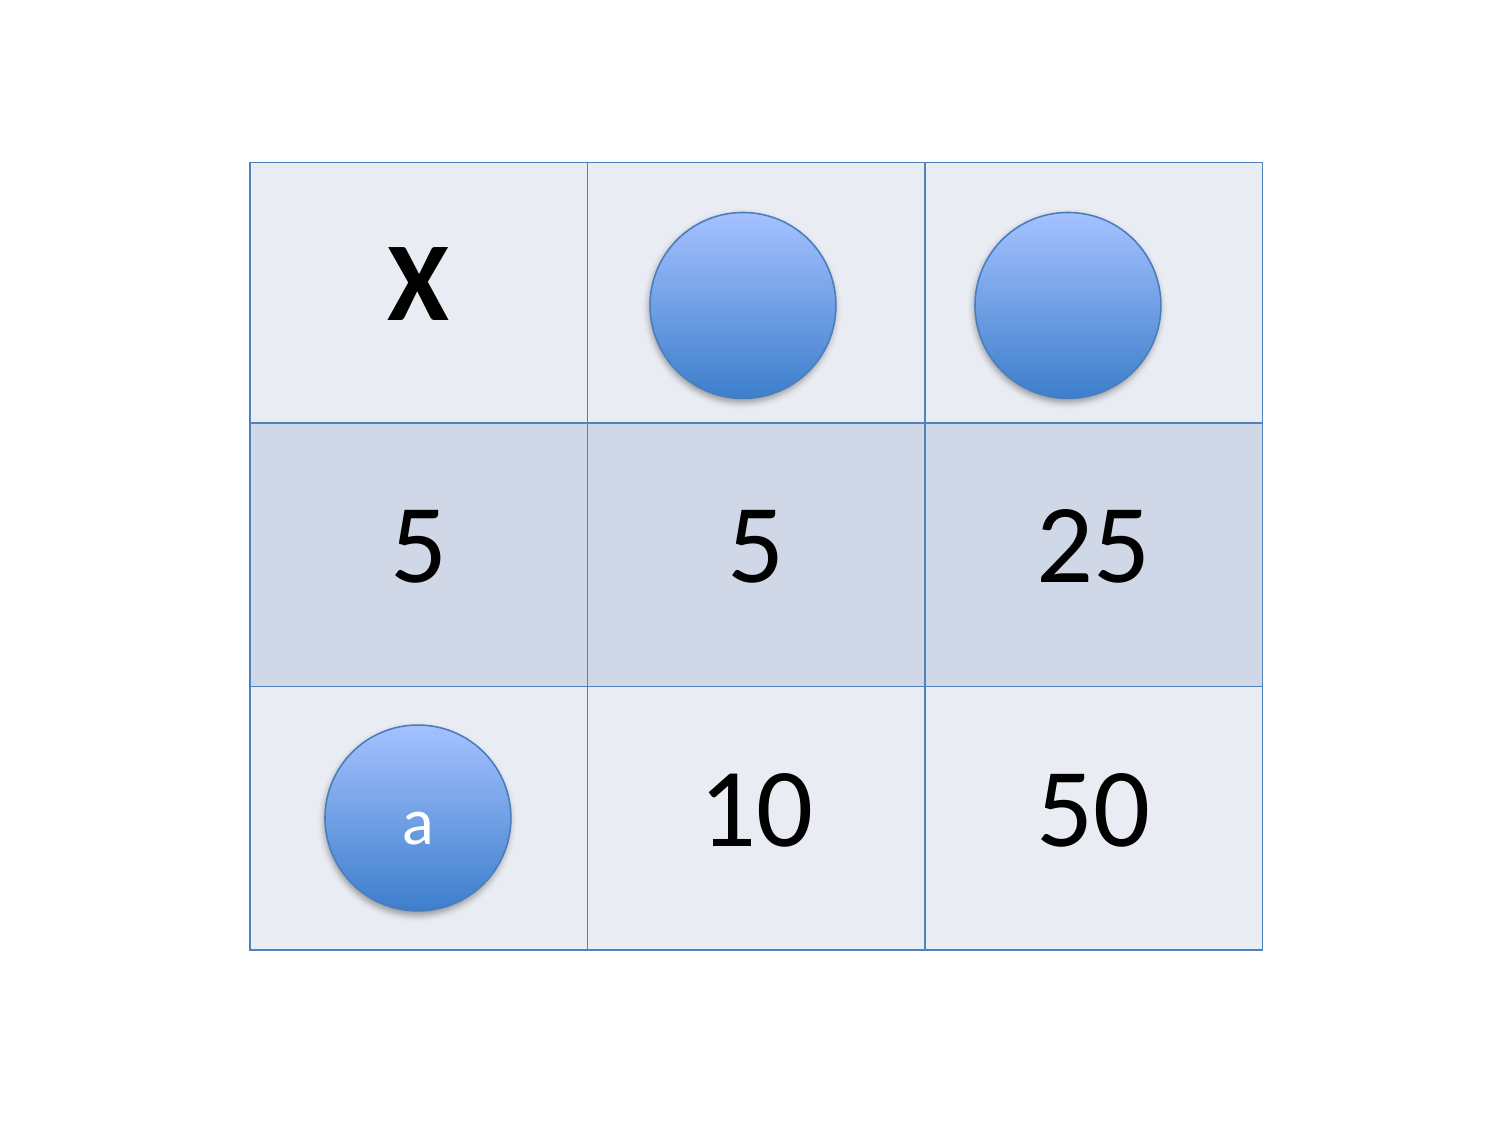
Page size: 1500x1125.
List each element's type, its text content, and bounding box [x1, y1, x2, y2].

text_box [649, 211, 837, 400]
text_box [974, 211, 1162, 400]
text_box a [324, 724, 512, 912]
table_cell 5 [251, 424, 587, 686]
table_cell 10 [251, 687, 587, 949]
table_cell 25 [926, 424, 1262, 686]
table_cell 5 [588, 424, 924, 686]
table_header 5 [926, 163, 1262, 422]
table_cell 10 [588, 687, 924, 949]
table_cell 50 [926, 687, 1262, 949]
table_header 1 [588, 163, 924, 422]
table_header X [251, 163, 587, 422]
